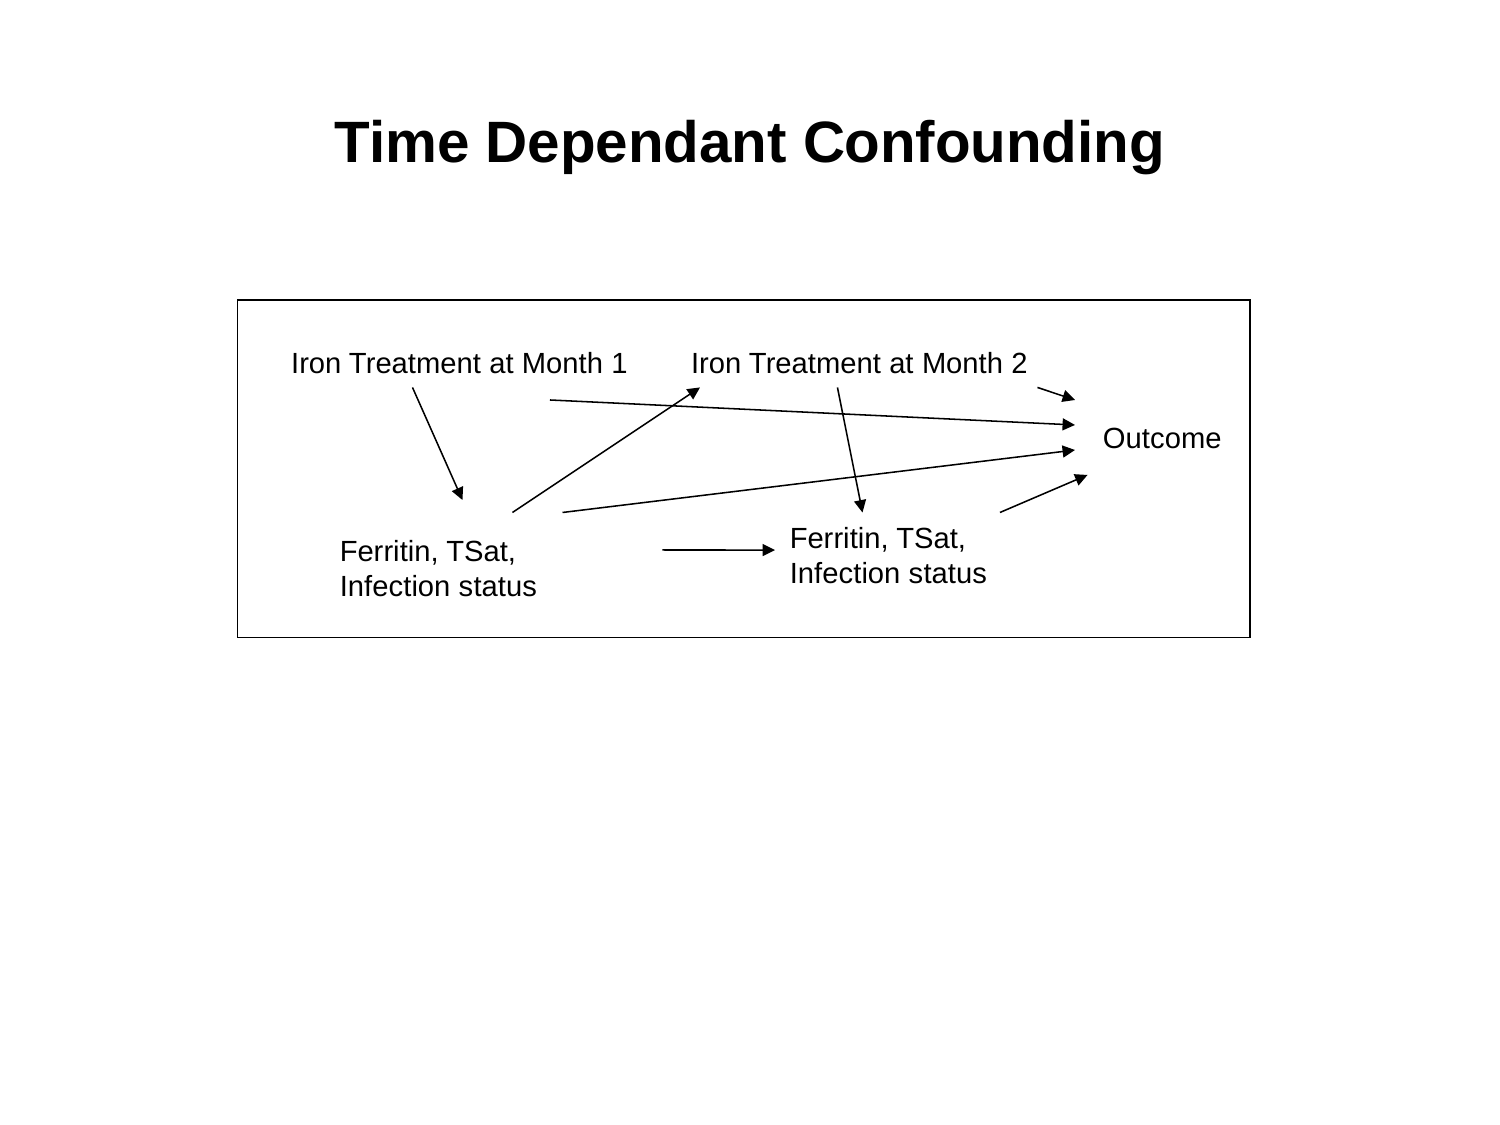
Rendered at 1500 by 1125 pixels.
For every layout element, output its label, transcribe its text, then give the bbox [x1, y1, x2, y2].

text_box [237, 299, 1251, 638]
title Time Dependant Confounding [74, 44, 1426, 233]
